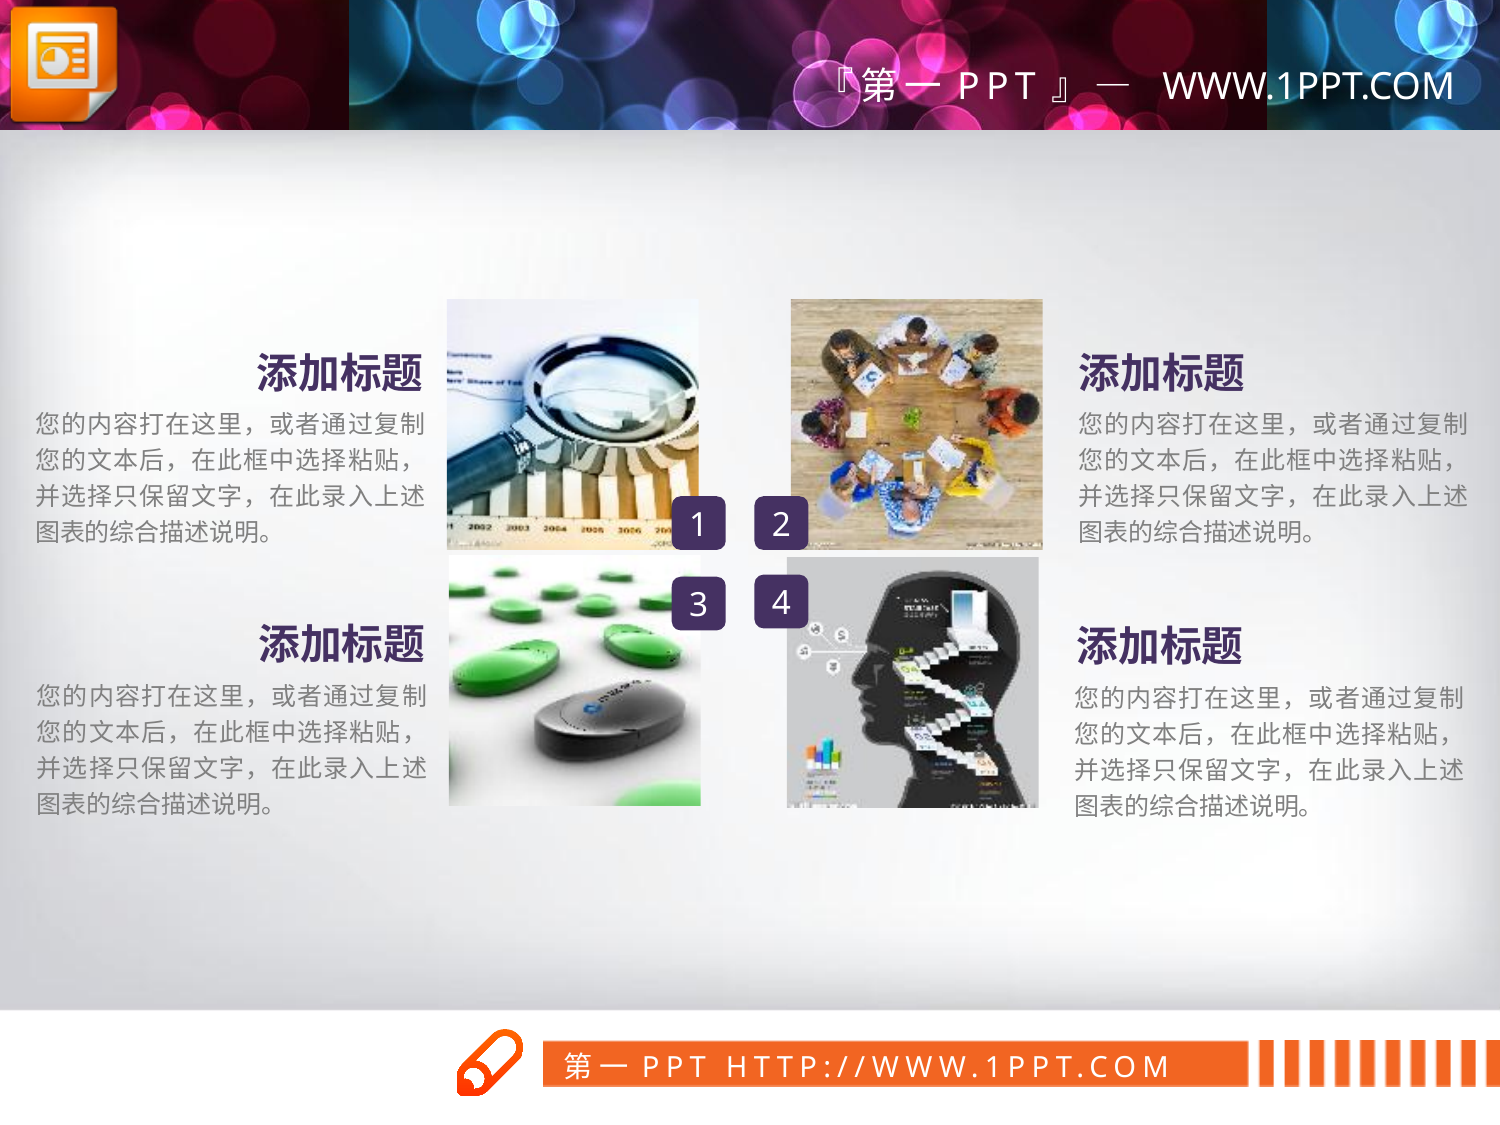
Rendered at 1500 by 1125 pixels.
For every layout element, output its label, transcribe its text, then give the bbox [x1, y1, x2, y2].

text_box 您的内容打在这里，或者通过复制您的文本后，在此框中选择粘贴，并选择只保留文字，在此录入上述图表的综合描述说明。 [1064, 395, 1483, 553]
text_box 添加标题 [243, 610, 441, 676]
text_box [790, 299, 1043, 550]
text_box 您的内容打在这里，或者通过复制您的文本后，在此框中选择粘贴，并选择只保留文字，在此录入上述图表的综合描述说明。 [23, 667, 441, 825]
text_box [786, 557, 1039, 808]
text_box 2 [754, 496, 809, 550]
text_box 1 [671, 496, 726, 550]
text_box [446, 299, 699, 550]
text_box 添加标题 [1063, 339, 1261, 405]
text_box 4 [754, 574, 809, 629]
text_box 您的内容打在这里，或者通过复制您的文本后，在此框中选择粘贴，并选择只保留文字，在此录入上述图表的综合描述说明。 [1060, 669, 1479, 827]
picture [543, 1040, 1500, 1087]
text_box 添加标题 [1061, 612, 1259, 678]
text_box [448, 555, 701, 806]
text_box 添加标题 [241, 339, 439, 405]
text_box 您的内容打在这里，或者通过复制您的文本后，在此框中选择粘贴，并选择只保留文字，在此录入上述图表的综合描述说明。 [21, 395, 439, 553]
picture [0, 0, 1500, 1012]
text_box 3 [671, 576, 726, 631]
